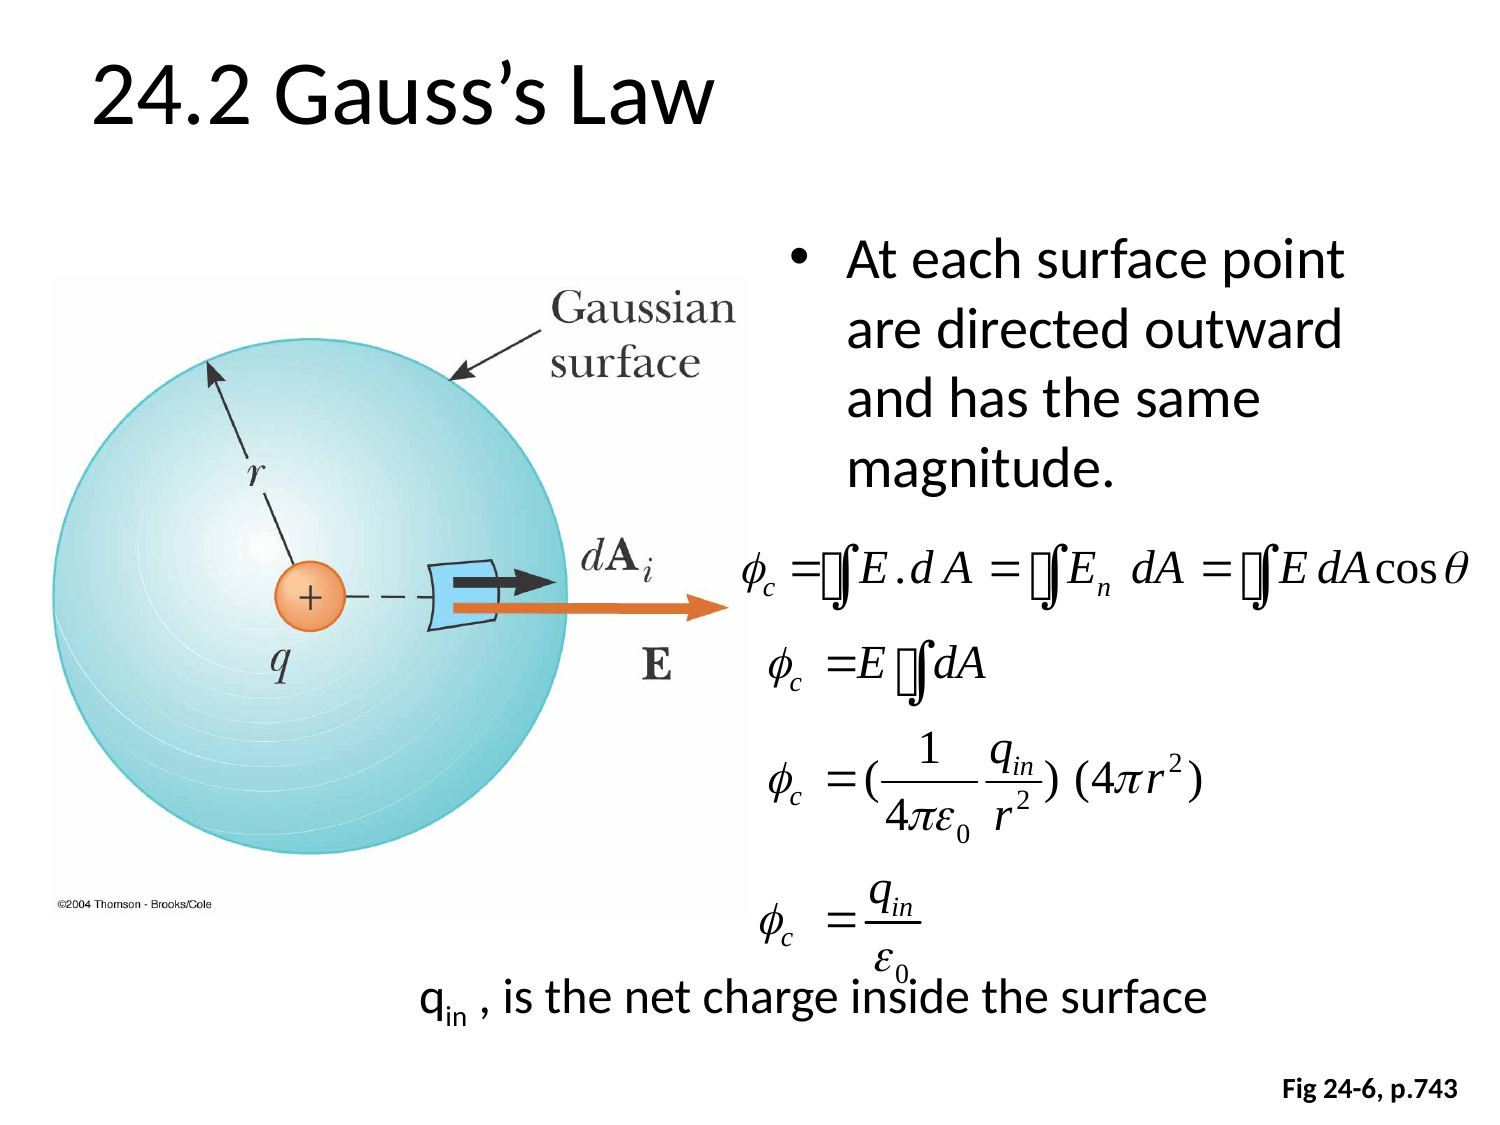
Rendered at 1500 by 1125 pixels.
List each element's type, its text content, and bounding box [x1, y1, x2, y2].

text_box Fig 24-6, p.743 [1267, 1062, 1474, 1113]
text_box qin , is the net charge inside the surface [404, 956, 1224, 1040]
title 24.2 Gauss’s Law [75, 24, 1425, 213]
text_box [50, 275, 750, 919]
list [734, 525, 1486, 995]
